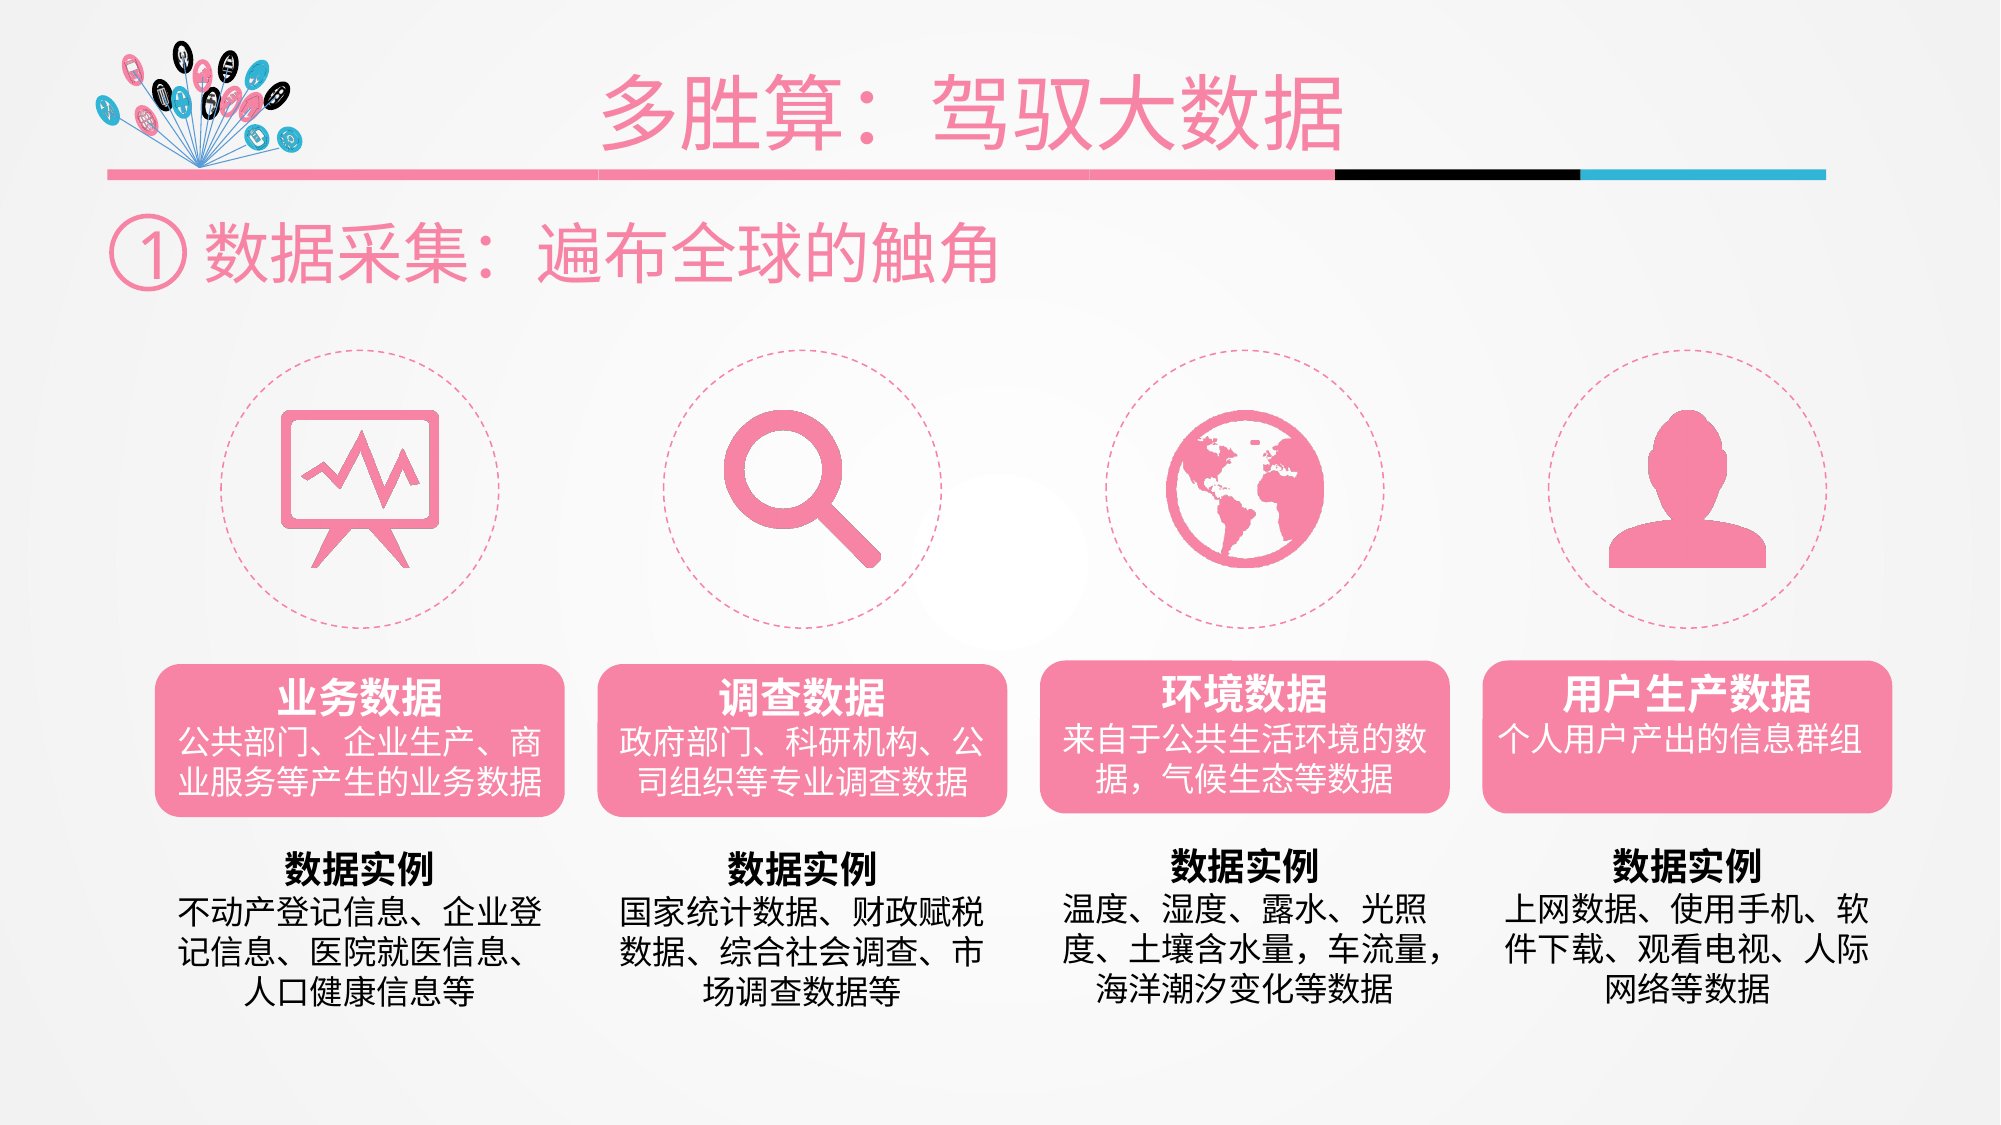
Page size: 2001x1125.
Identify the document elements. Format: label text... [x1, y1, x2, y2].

text_box [843, 170, 1089, 181]
text_box [106, 168, 352, 181]
text_box [1089, 170, 1334, 181]
text_box 1 [110, 214, 186, 291]
text_box [597, 170, 843, 181]
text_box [154, 350, 565, 1023]
text_box [352, 168, 597, 181]
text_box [597, 350, 1008, 1023]
text_box 数据采集：遍布全球的触角 [188, 204, 1019, 300]
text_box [99, 42, 300, 168]
text_box [1334, 168, 1580, 181]
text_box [1039, 350, 1450, 1020]
text_box 多胜算：驾驭大数据 [581, 54, 1361, 170]
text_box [1482, 350, 1893, 1020]
text_box [1580, 168, 1827, 181]
